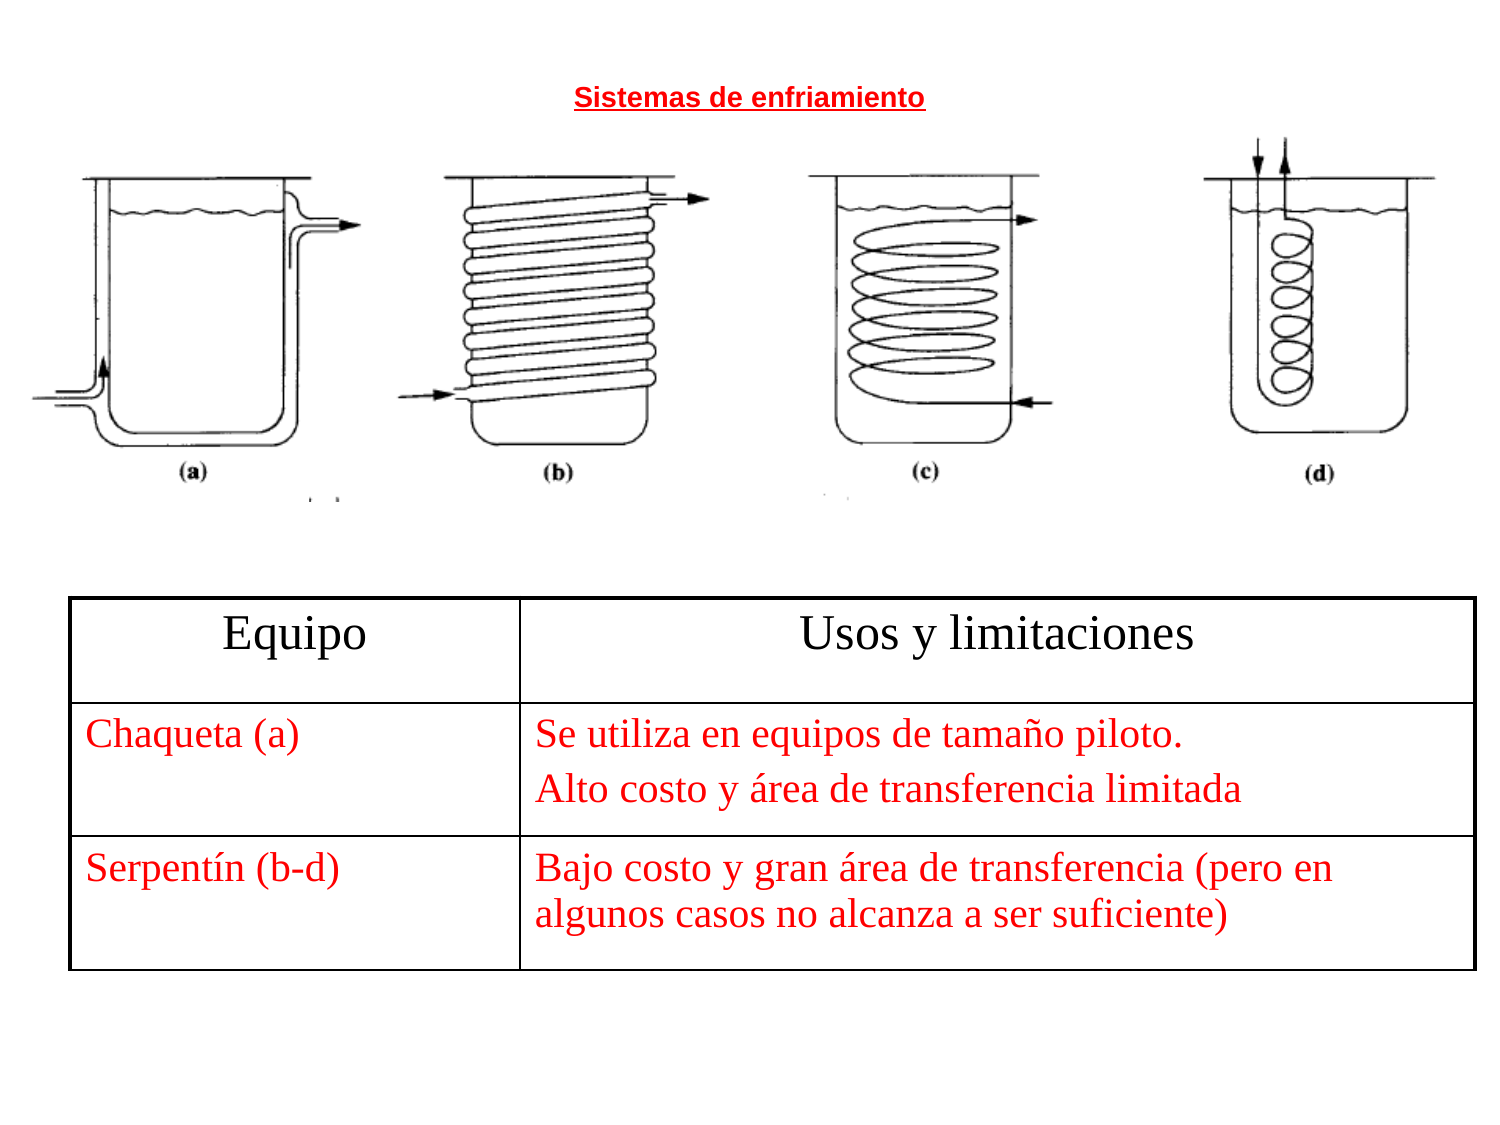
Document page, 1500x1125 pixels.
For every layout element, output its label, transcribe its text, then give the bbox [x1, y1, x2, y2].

text_box Sistemas de enfriamiento [74, 37, 1425, 121]
picture [0, 163, 1121, 502]
table_cell Serpentín (b-d) [72, 837, 519, 969]
table_cell Chaqueta (a) [72, 704, 519, 835]
picture [1171, 128, 1457, 494]
table_cell Bajo costo y gran área de transferencia (pero en algunos casos no alcanza a ser suficiente) [521, 837, 1473, 969]
table_header Usos y limitaciones [521, 600, 1473, 702]
table_header Equipo [72, 600, 519, 702]
table_cell Se utiliza en equipos de tamaño piloto. Alto costo y área de transferencia limitada [521, 704, 1473, 835]
